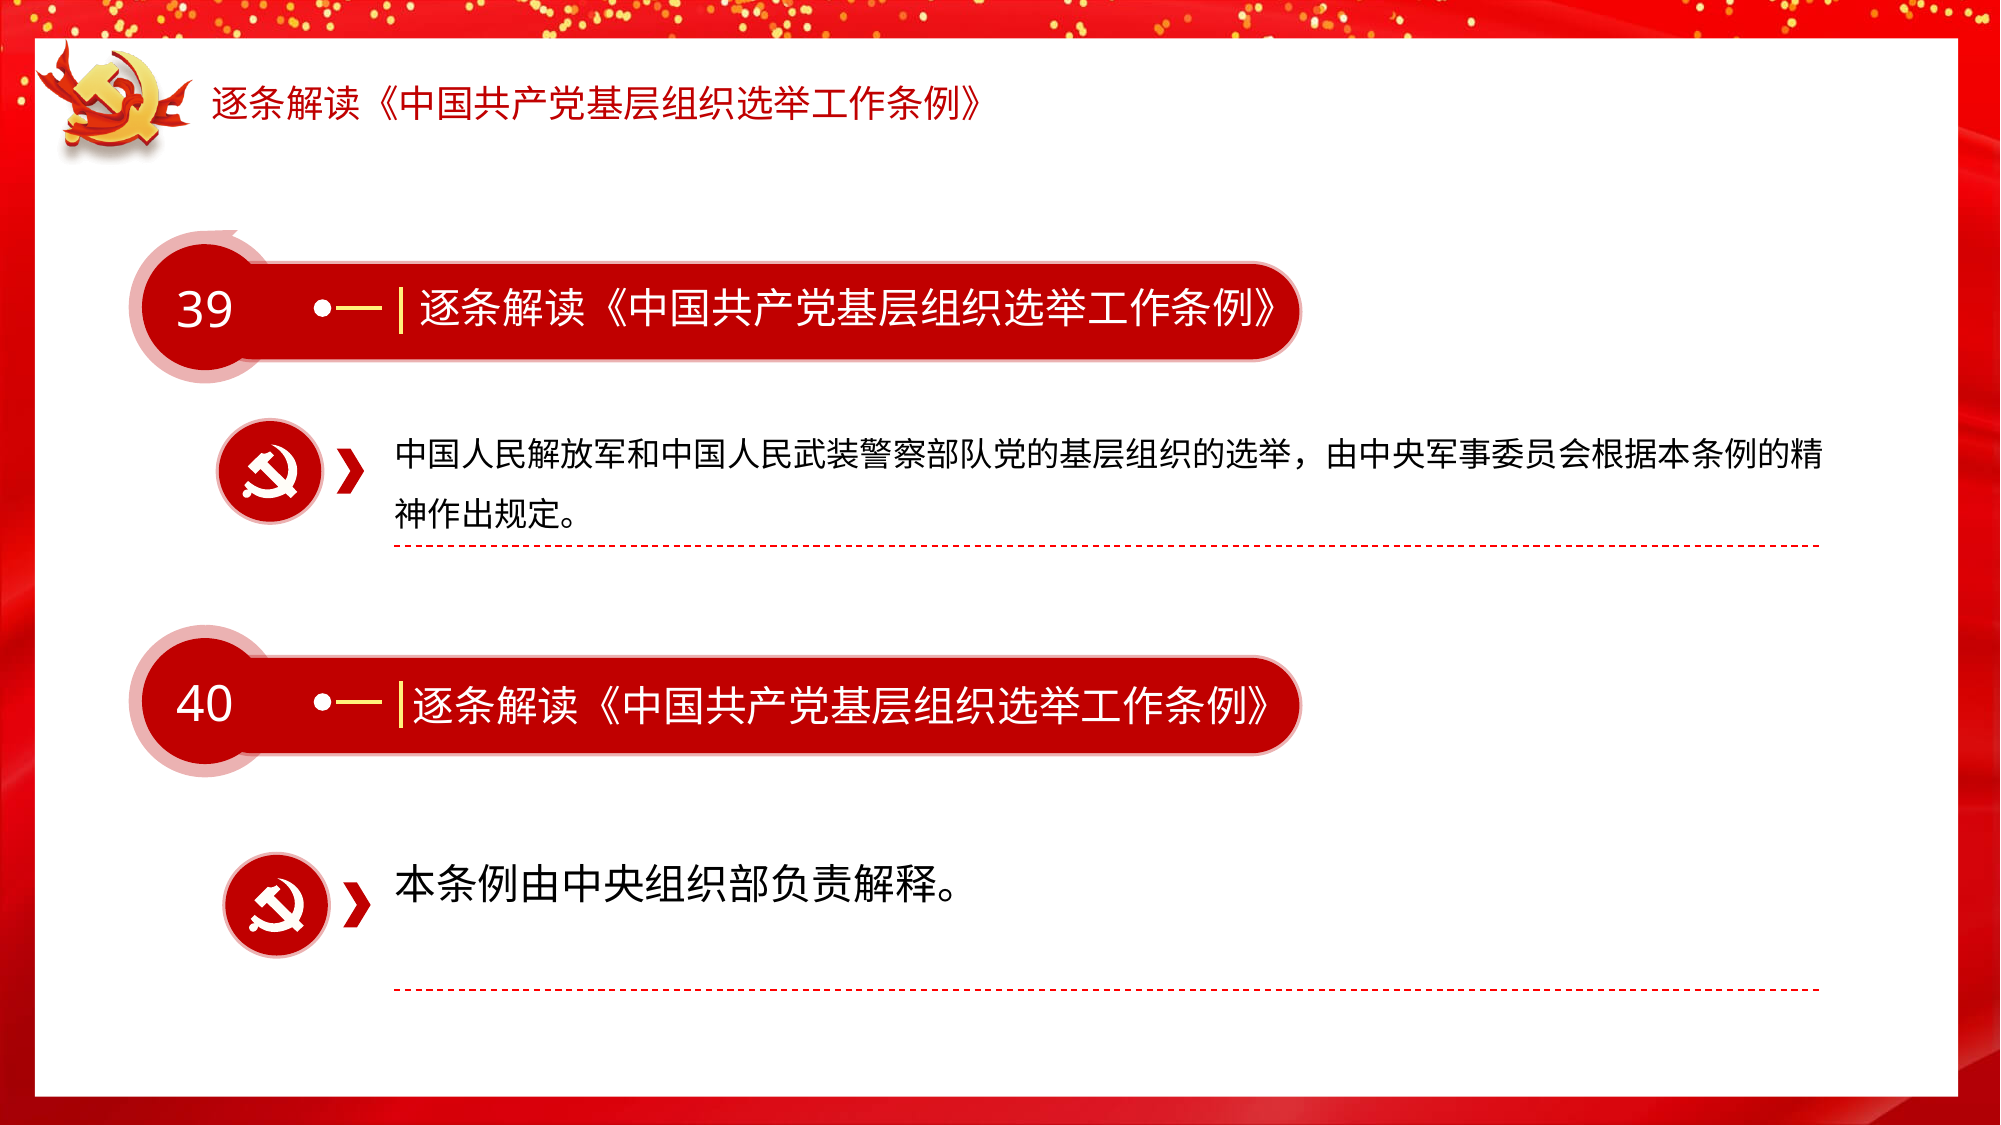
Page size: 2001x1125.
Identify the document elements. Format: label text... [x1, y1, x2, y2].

text_box [34, 37, 1959, 1098]
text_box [225, 854, 328, 956]
text_box [336, 448, 365, 494]
text_box [343, 882, 371, 928]
text_box 本条例由中央组织部负责解释。 [379, 825, 1873, 916]
picture [0, 0, 2000, 1125]
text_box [141, 638, 1308, 765]
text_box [218, 421, 322, 522]
text_box 中国人民解放军和中国人民武装警察部队党的基层组织的选举，由中央军事委员会根据本条例的精神作出规定。 [379, 405, 1842, 541]
text_box 逐条解读《中国共产党基层组织选举工作条例》 [196, 72, 1014, 132]
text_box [141, 244, 1315, 371]
